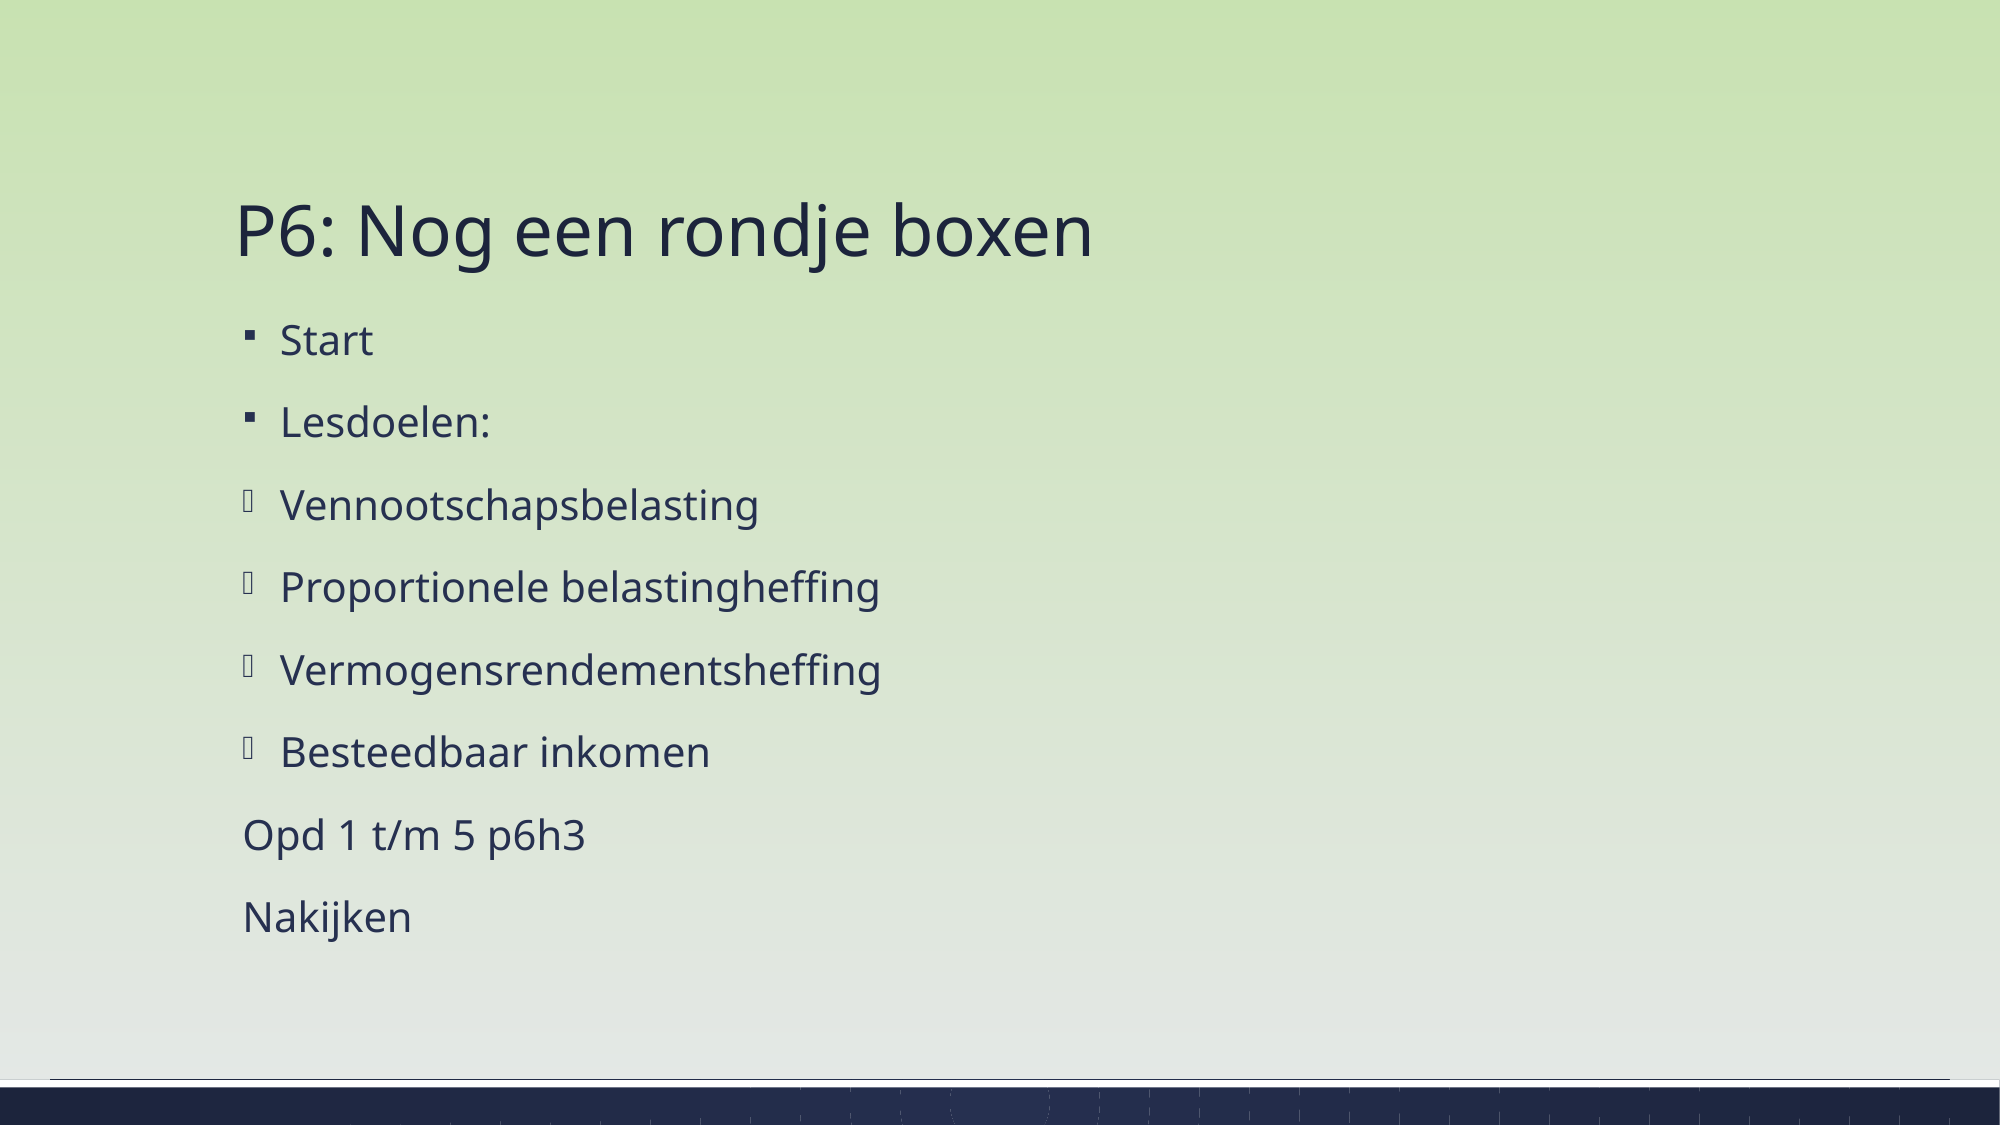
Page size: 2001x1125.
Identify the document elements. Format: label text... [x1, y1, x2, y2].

list Start Lesdoelen: Vennootschapsbelasting Proportionele belastingheffing Vermogensrendementsheffing Besteedbaar inkomen Opd 1 t/m 5 p6h3 Nakijken [219, 311, 1780, 990]
title P6: Nog een rondje boxen [219, 76, 1780, 279]
